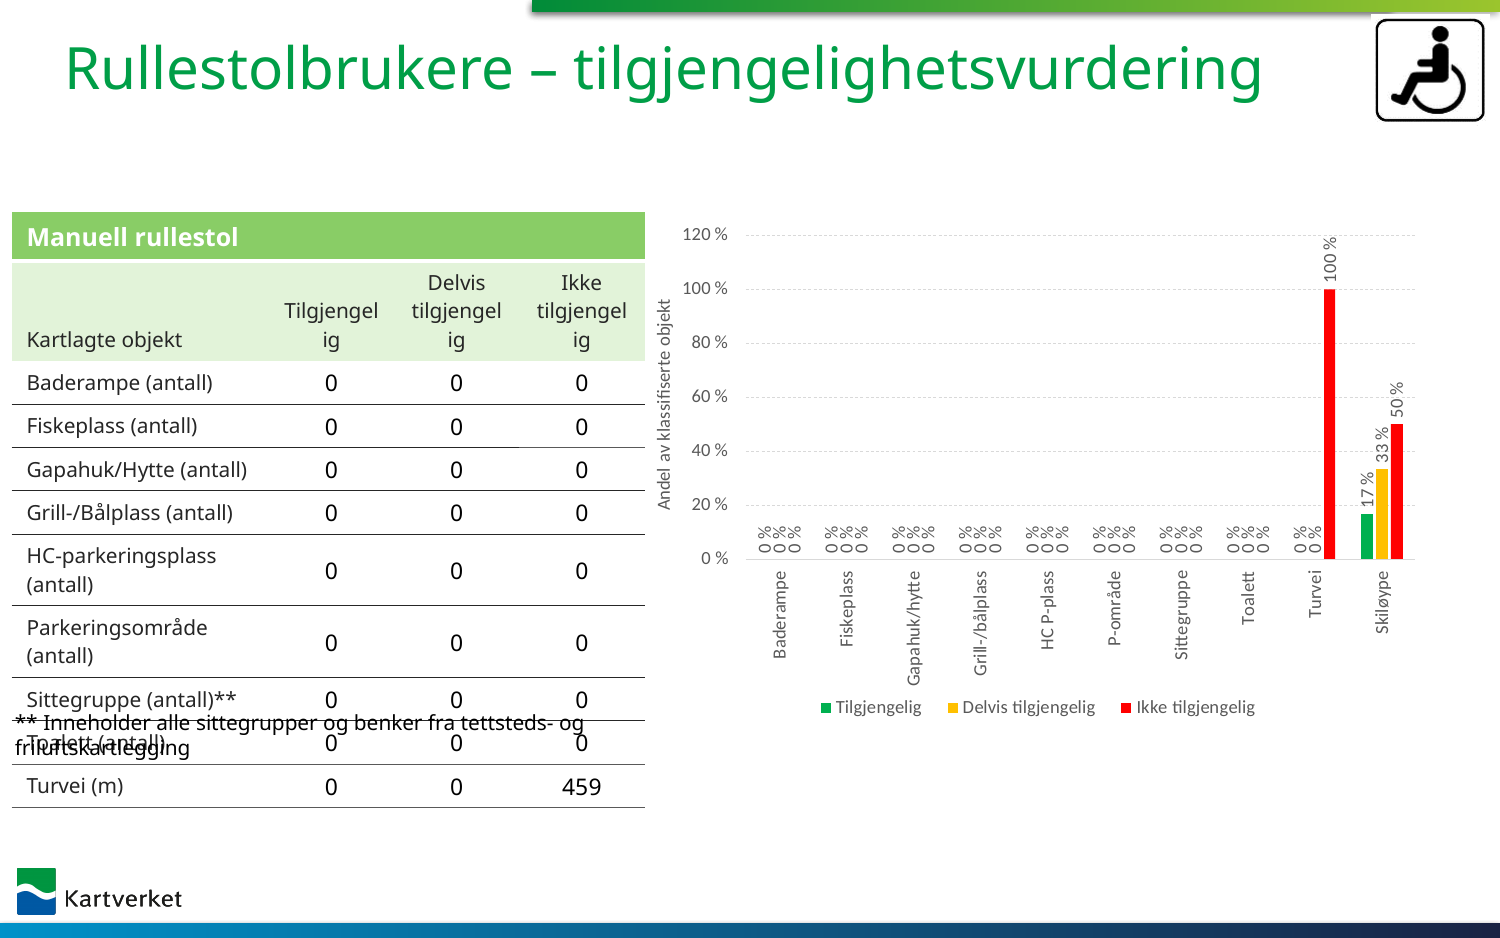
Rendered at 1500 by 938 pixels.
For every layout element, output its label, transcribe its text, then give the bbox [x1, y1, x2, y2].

table_cell Ikke tilgjengelig [519, 263, 638, 361]
table_cell Gapahuk/Hytte (antall) [12, 448, 269, 490]
table_cell 0 [394, 448, 519, 490]
table_cell 0 [269, 678, 394, 702]
table_cell Kartlagte objekt [12, 263, 269, 361]
table_cell Parkeringsområde (antall) [12, 606, 269, 677]
table_cell 0 [519, 491, 638, 534]
table_cell 0 [269, 448, 394, 490]
table_cell 0 [519, 361, 638, 404]
table_cell 0 [519, 606, 638, 677]
table_cell HC-parkeringsplass (antall) [12, 535, 269, 605]
table_cell Delvis tilgjengelig [394, 263, 519, 361]
table_cell Sittegruppe (antall)** [12, 678, 269, 702]
picture [1371, 13, 1491, 127]
table_cell 459 [519, 768, 645, 807]
table_cell 0 [394, 405, 519, 447]
table_cell 0 [269, 535, 394, 605]
table_cell 0 [394, 361, 519, 404]
table_cell 0 [394, 606, 519, 677]
table_cell Fiskeplass (antall) [12, 405, 269, 447]
table_cell 0 [394, 535, 519, 605]
table_cell 0 [394, 678, 519, 702]
table_cell 0 [519, 535, 638, 605]
table_cell 0 [269, 491, 394, 534]
table_cell Tilgjengelig [269, 263, 394, 361]
table_cell 0 [394, 768, 519, 807]
table_cell 0 [269, 405, 394, 447]
table_cell 0 [269, 606, 394, 677]
table_header Manuell rullestol [12, 212, 645, 259]
table_cell Turvei (m) [12, 768, 269, 807]
table_cell Baderampe (antall) [12, 361, 269, 404]
table_cell 0 [519, 405, 638, 447]
picture [643, 218, 1426, 728]
table_cell Grill-/Bålplass (antall) [12, 491, 269, 534]
table_cell 0 [394, 491, 519, 534]
table_cell 0 [269, 768, 394, 807]
text_box ** Inneholder alle sittegrupper og benker fra tettsteds- og friluftskartlegging [0, 702, 745, 768]
table_cell 0 [519, 448, 638, 490]
table_cell 0 [519, 678, 638, 702]
table_cell 0 [269, 361, 394, 404]
text_box Rullestolbrukere – tilgjengelighetsvurdering [49, 12, 1372, 109]
